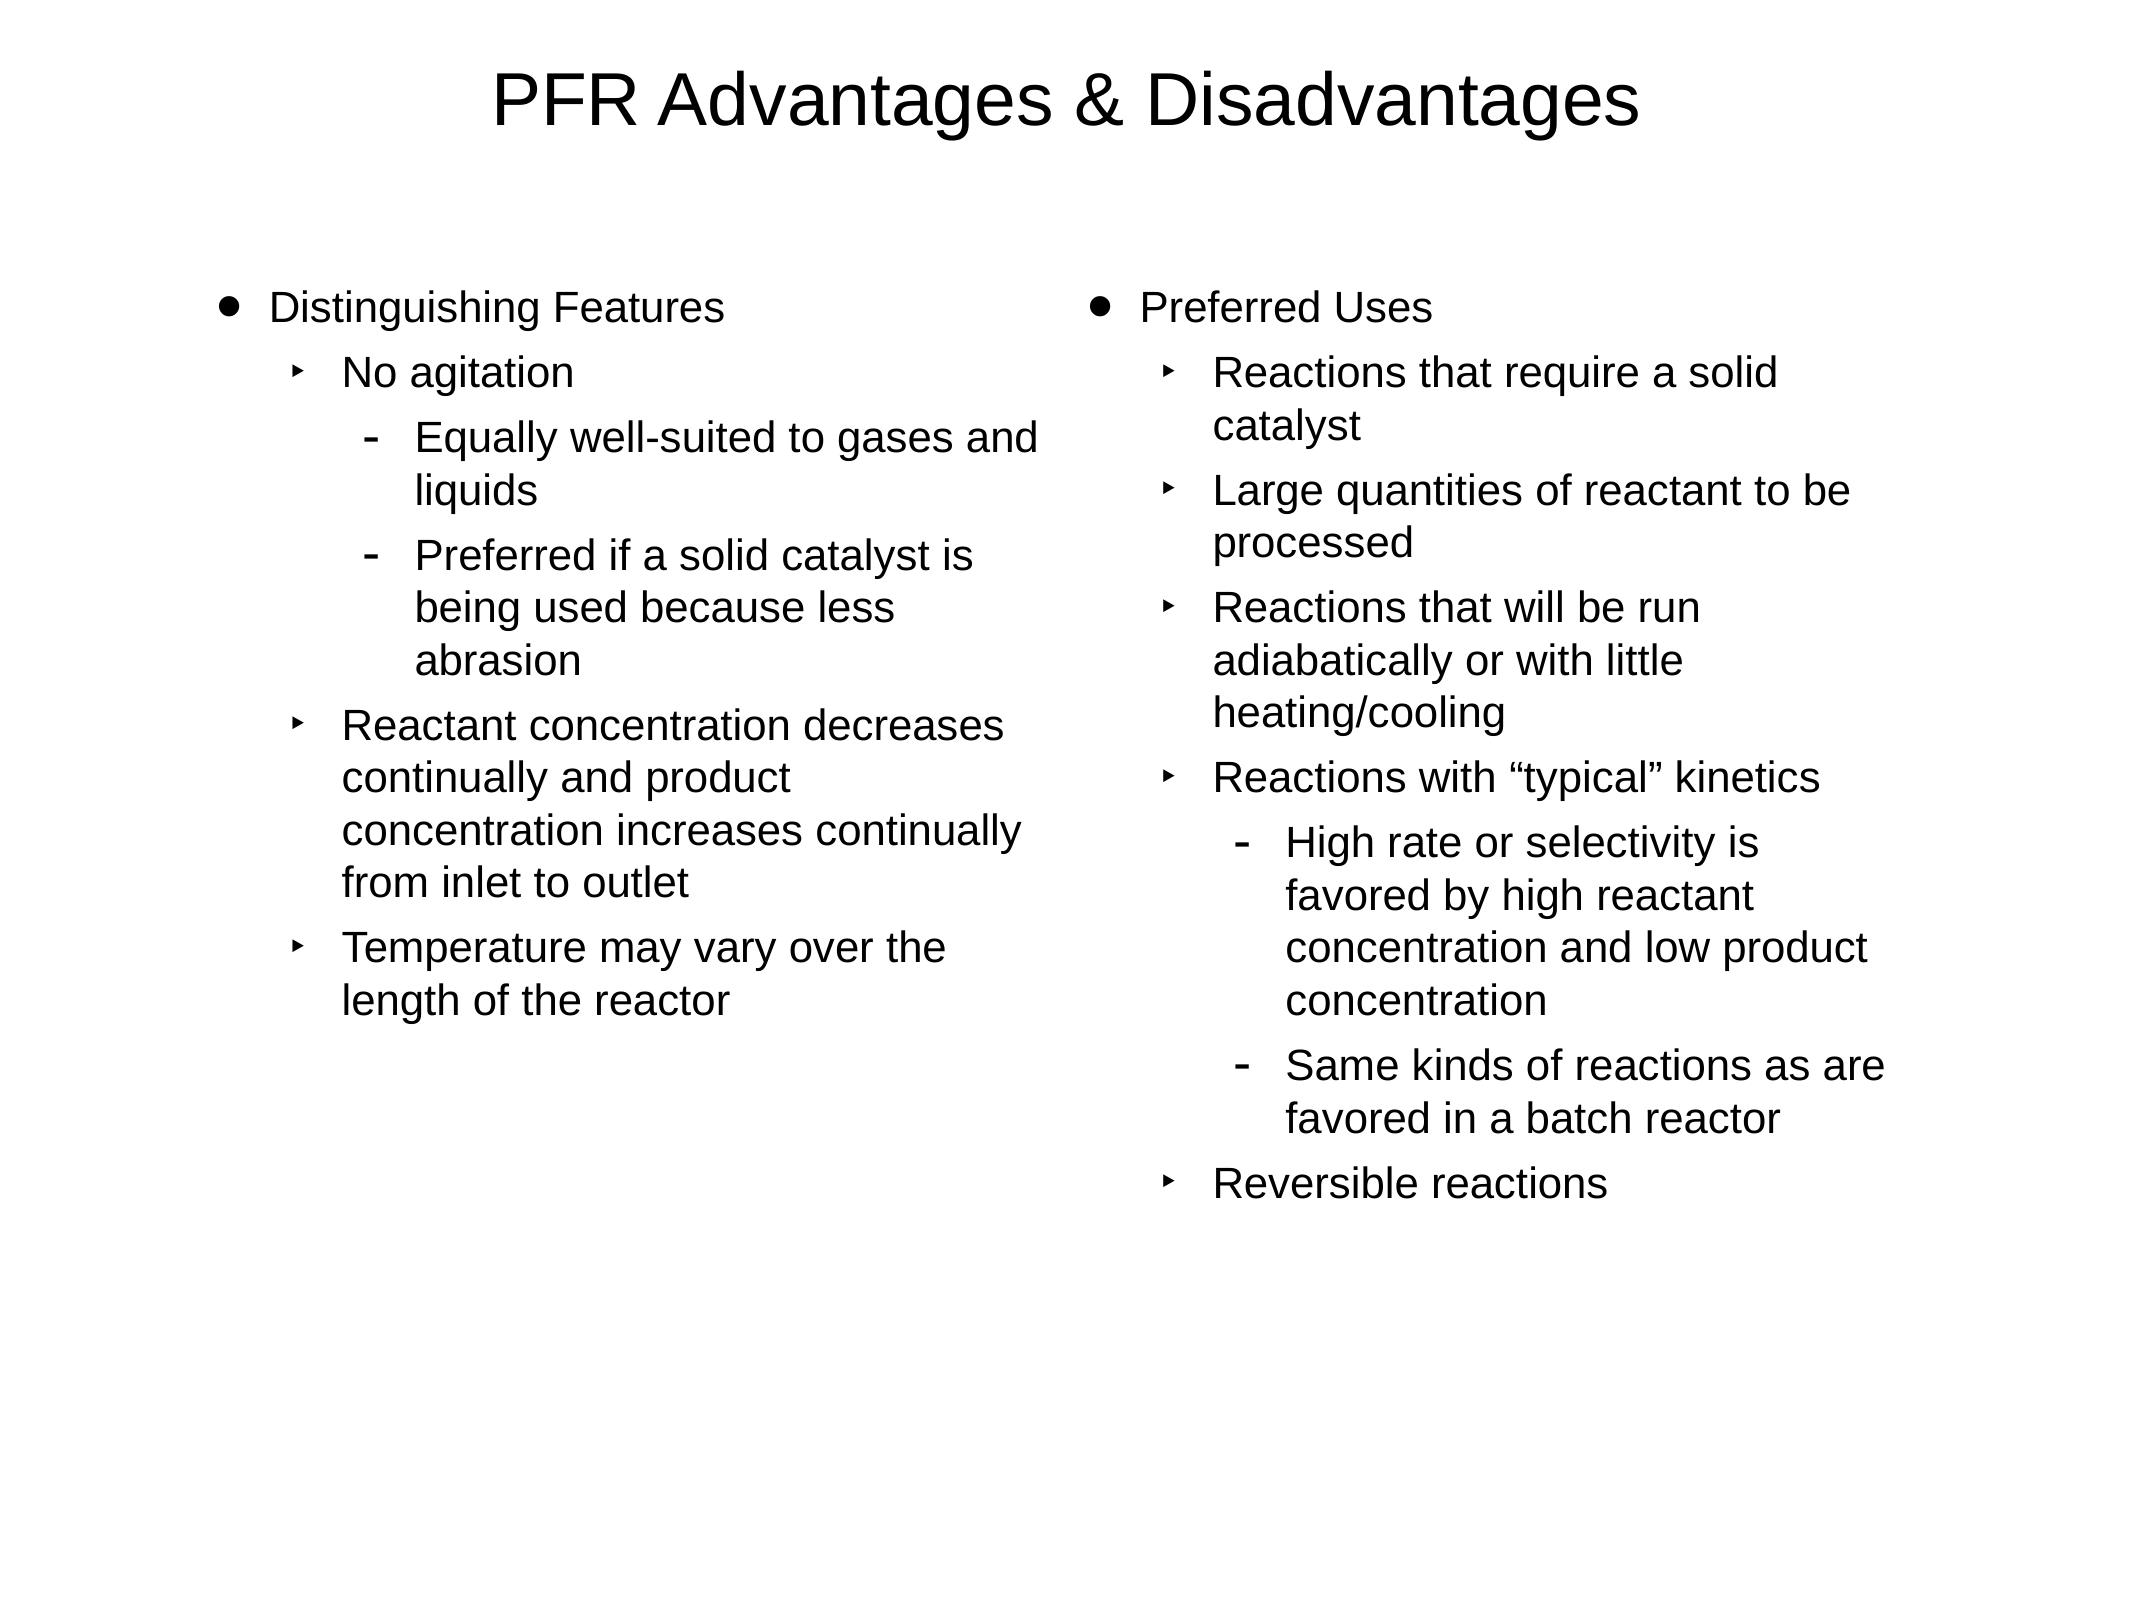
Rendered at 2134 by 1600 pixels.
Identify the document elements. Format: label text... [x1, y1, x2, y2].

title PFR Advantages & Disadvantages [208, 41, 1925, 250]
list Preferred Uses Reactions that require a solid catalyst Large quantities of reactant to be processed Reactions that will be run adiabatically or with little heating/cooling Reactions with “typical” kinetics High rate or selectivity is favored by high reactant concentration and low product concentration Same kinds of reactions as are favored in a batch reactor Reversible reactions [1079, 270, 1925, 1467]
list Distinguishing Features No agitation Equally well-suited to gases and liquids Preferred if a solid catalyst is being used because less abrasion Reactant concentration decreases continually and product concentration increases continually from inlet to outlet Temperature may vary over the length of the reactor [208, 270, 1055, 1467]
